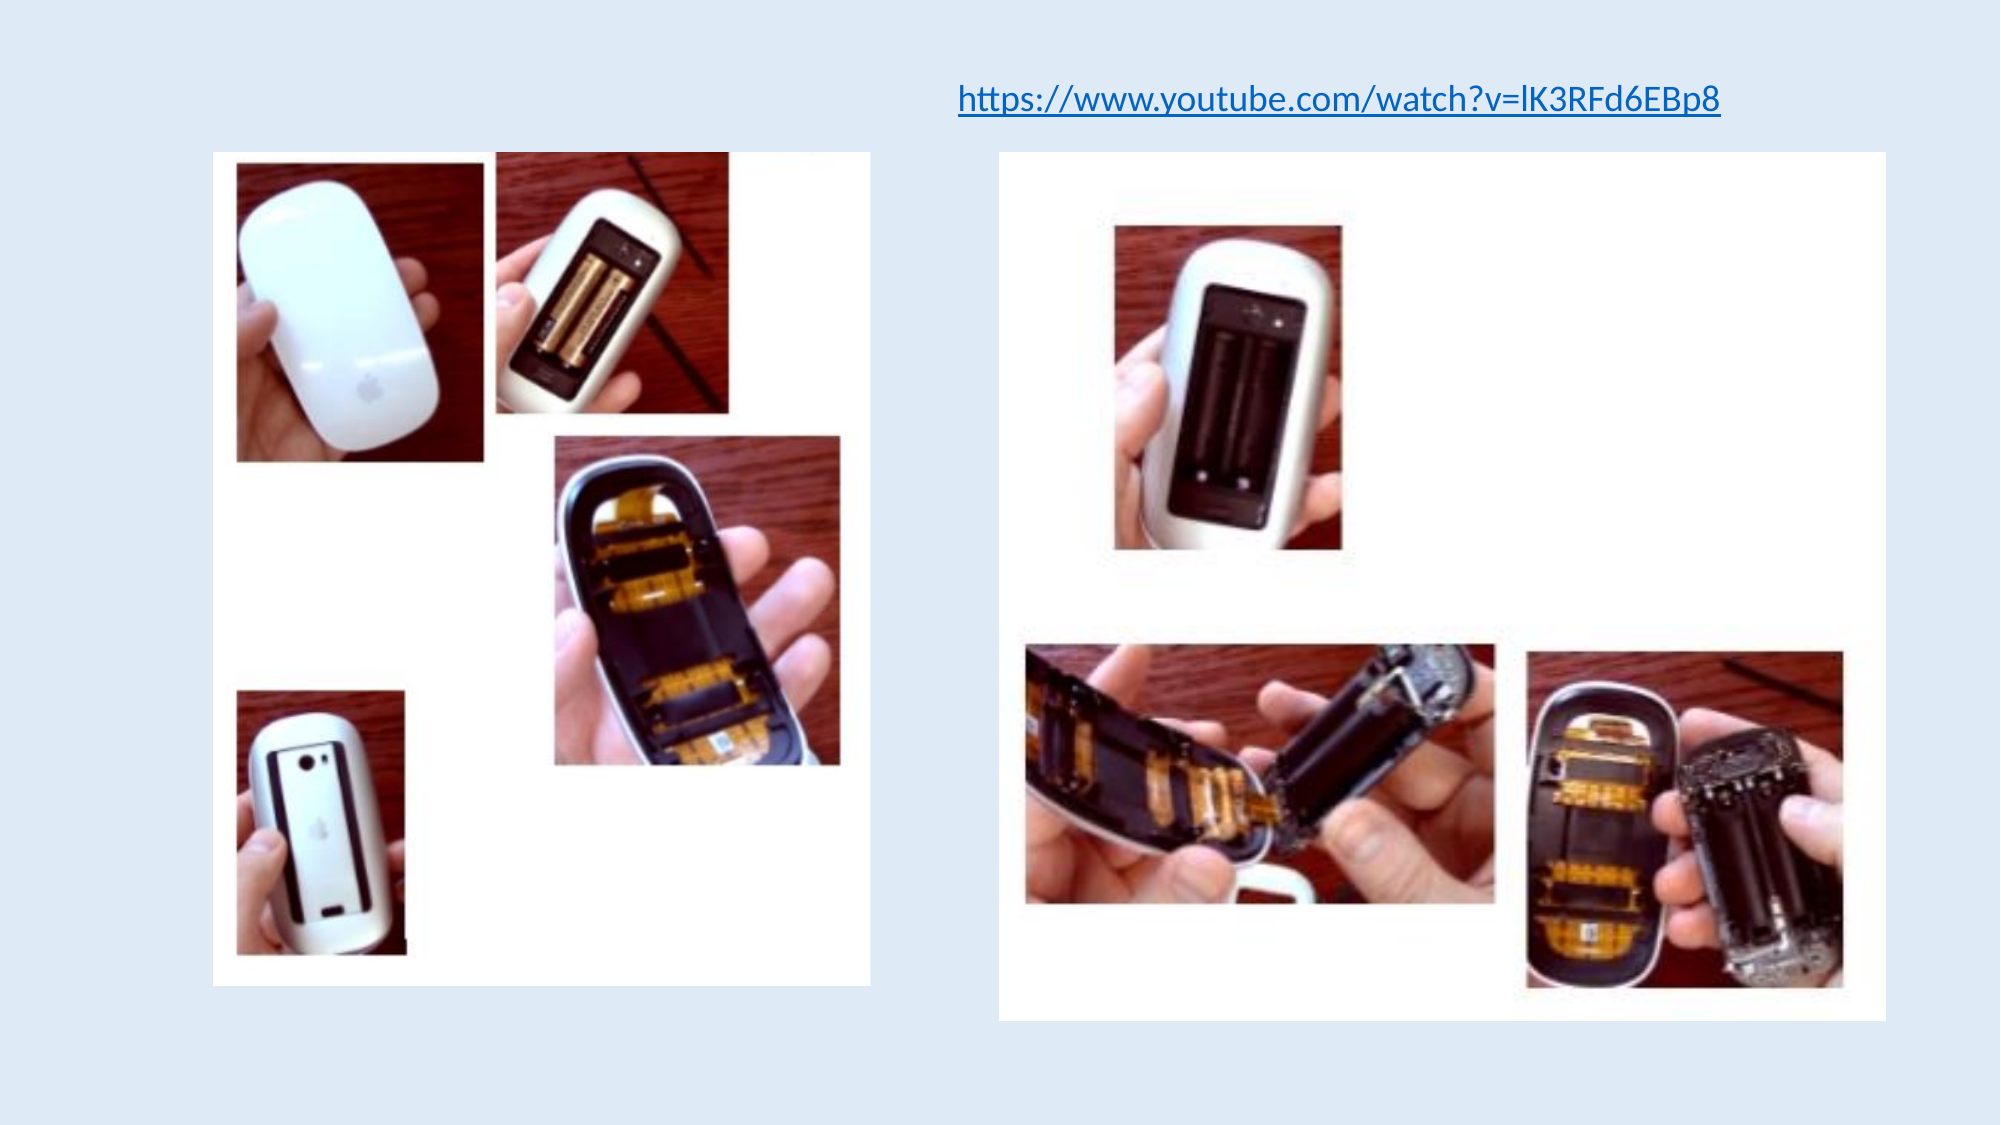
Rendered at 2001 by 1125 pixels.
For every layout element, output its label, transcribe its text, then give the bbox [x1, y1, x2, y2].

picture [999, 151, 1886, 1021]
picture [212, 152, 871, 987]
text_box https://www.youtube.com/watch?v=lK3RFd6EBp8 [942, 66, 1943, 127]
